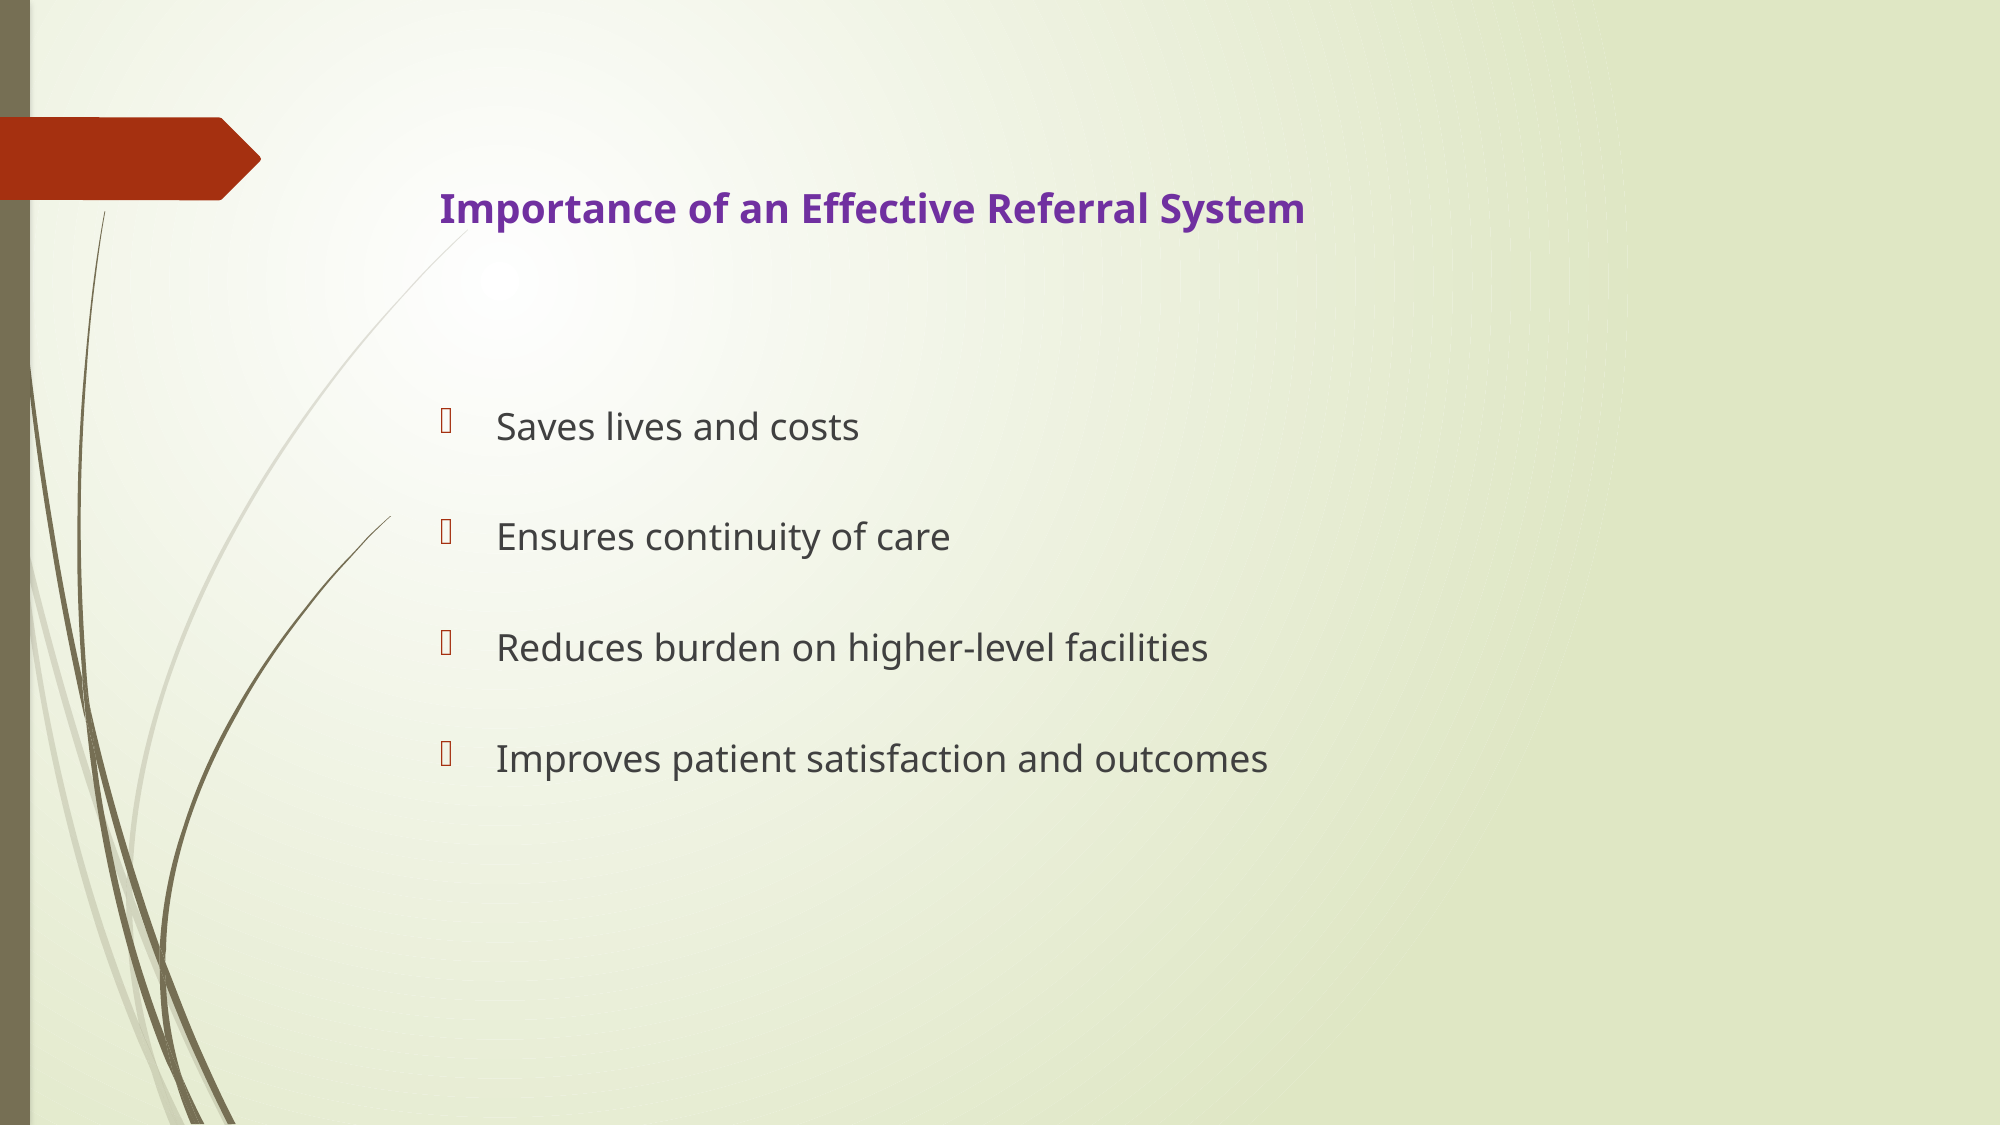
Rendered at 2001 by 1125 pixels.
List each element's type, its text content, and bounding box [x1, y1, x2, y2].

list Saves lives and costs Ensures continuity of care Reduces burden on higher-level facilities Improves patient satisfaction and outcomes [424, 350, 1888, 970]
title Importance of an Effective Referral System [424, 175, 1488, 271]
